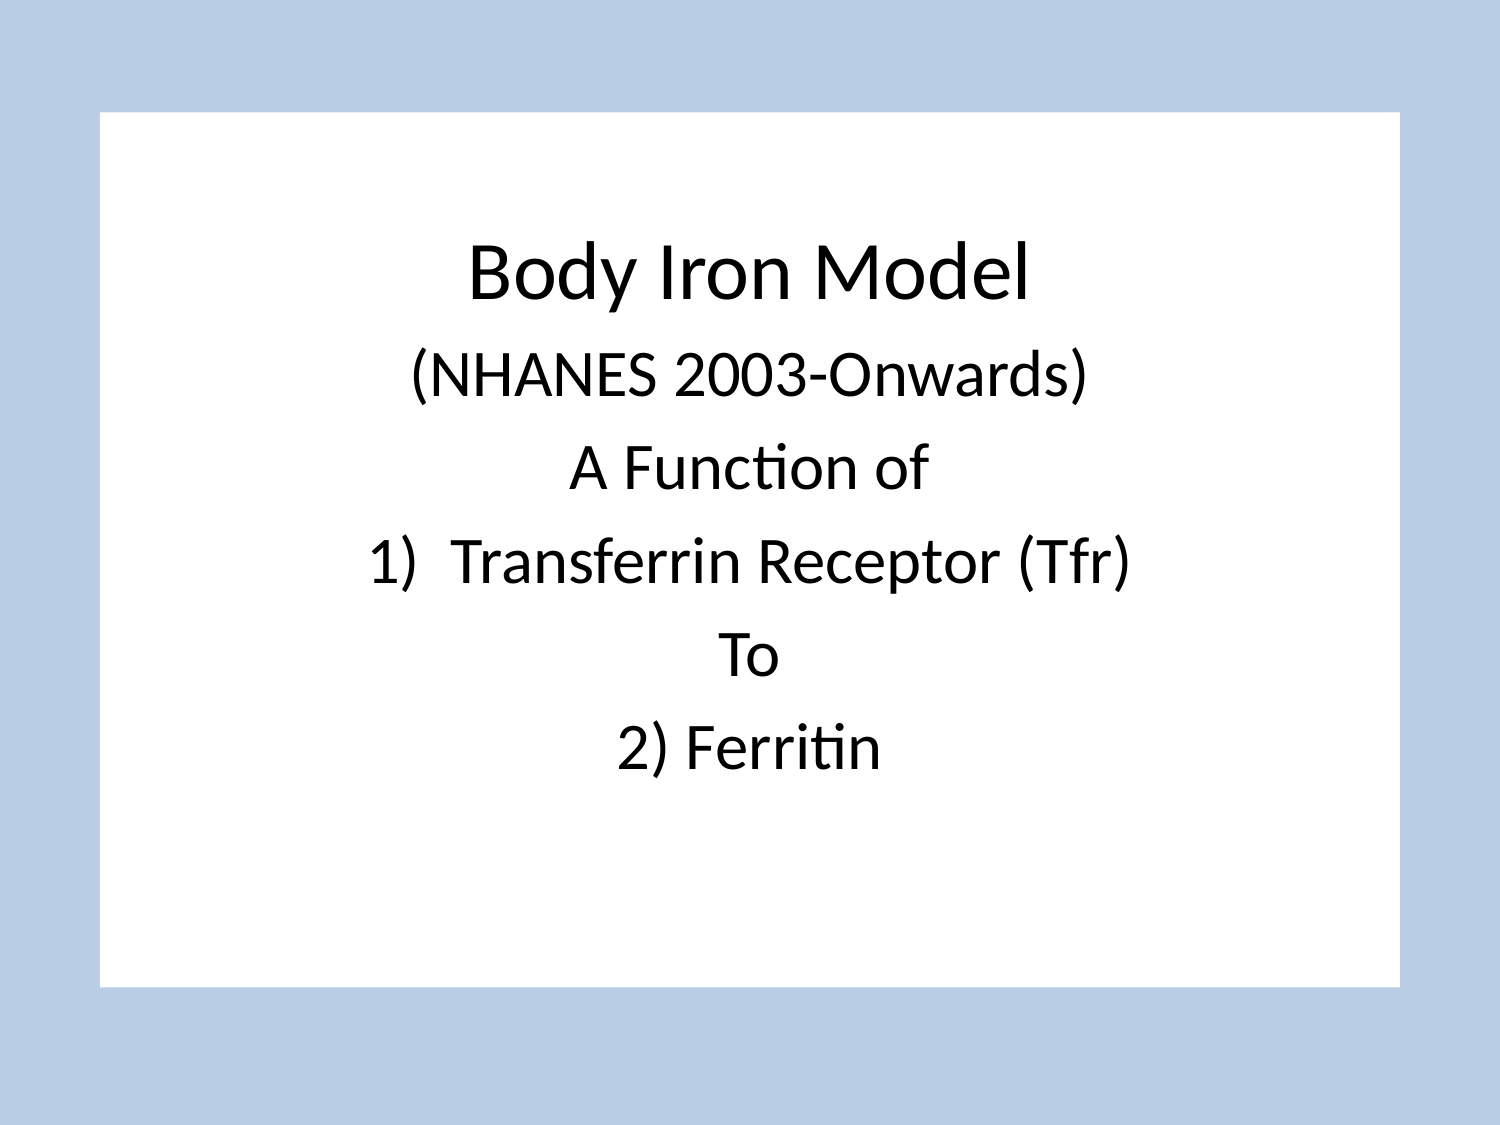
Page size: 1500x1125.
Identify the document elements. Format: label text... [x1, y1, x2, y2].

subtitle Body Iron Model (NHANES 2003-Onwards) A Function of Transferrin Receptor (Tfr) To 2) Ferritin [99, 112, 1400, 988]
